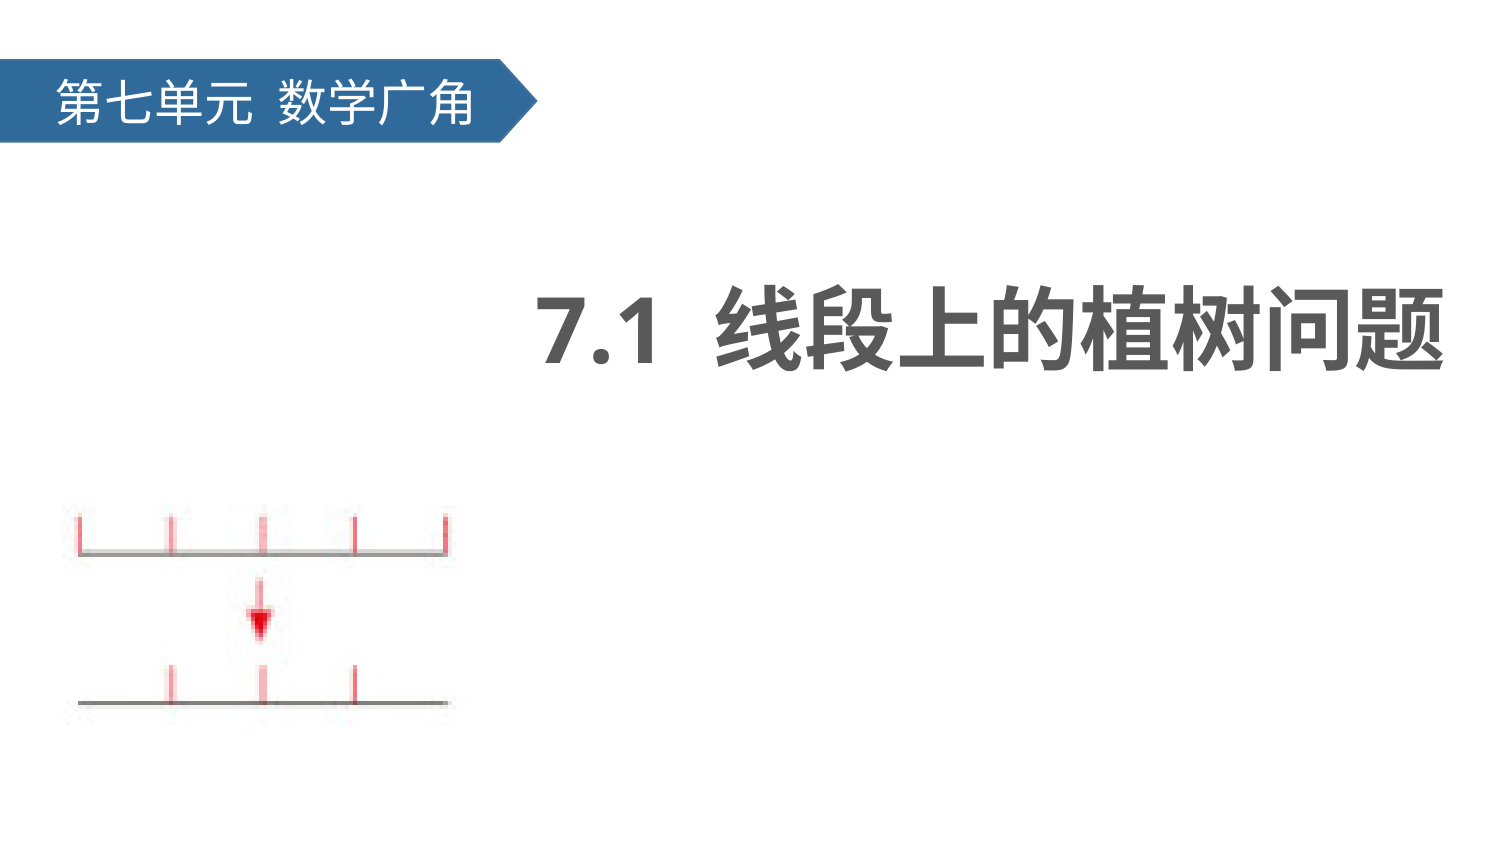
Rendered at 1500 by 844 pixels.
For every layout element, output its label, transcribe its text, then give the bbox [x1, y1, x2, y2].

text_box 7.1 线段上的植树问题 [442, 233, 1459, 388]
picture [50, 460, 485, 725]
text_box 第七单元 数学广角 [0, 60, 537, 142]
